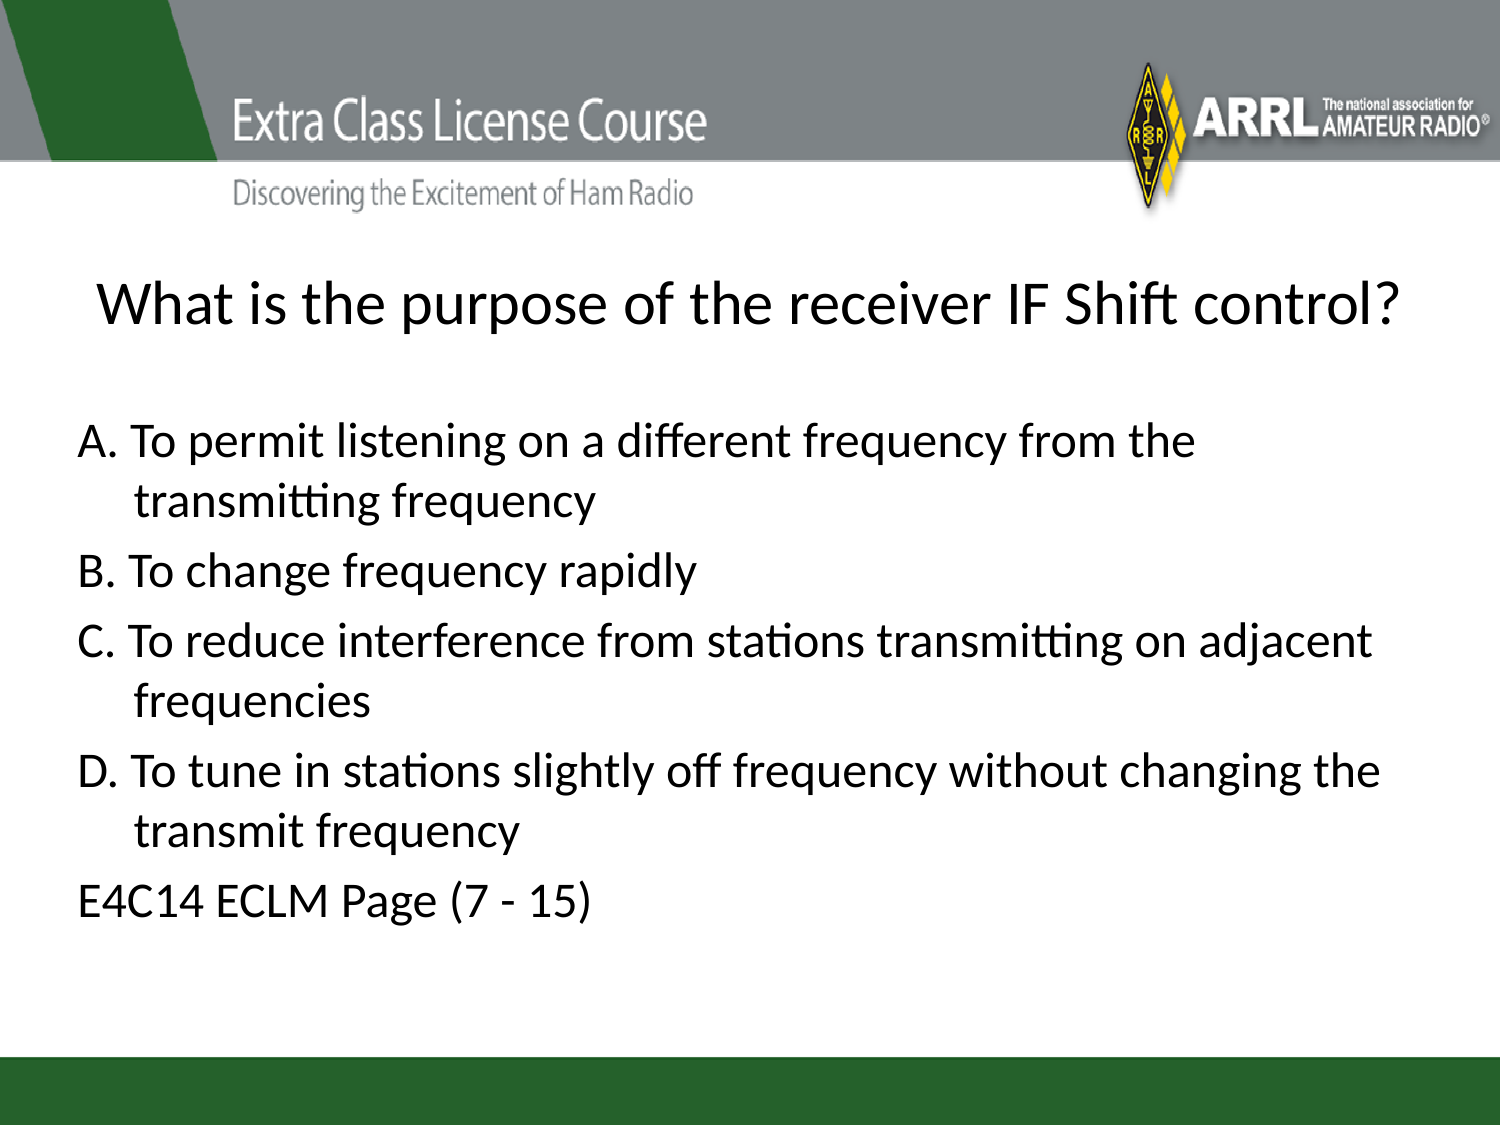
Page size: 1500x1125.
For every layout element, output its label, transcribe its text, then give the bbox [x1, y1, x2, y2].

picture [0, 0, 1500, 1125]
title What is the purpose of the receiver IF Shift control? [75, 254, 1425, 435]
list A. To permit listening on a different frequency from the transmitting frequency B. To change frequency rapidly C. To reduce interference from stations transmitting on adjacent frequencies D. To tune in stations slightly off frequency without changing the transmit frequency E4C14 ECLM Page (7 - 15) [62, 399, 1413, 788]
